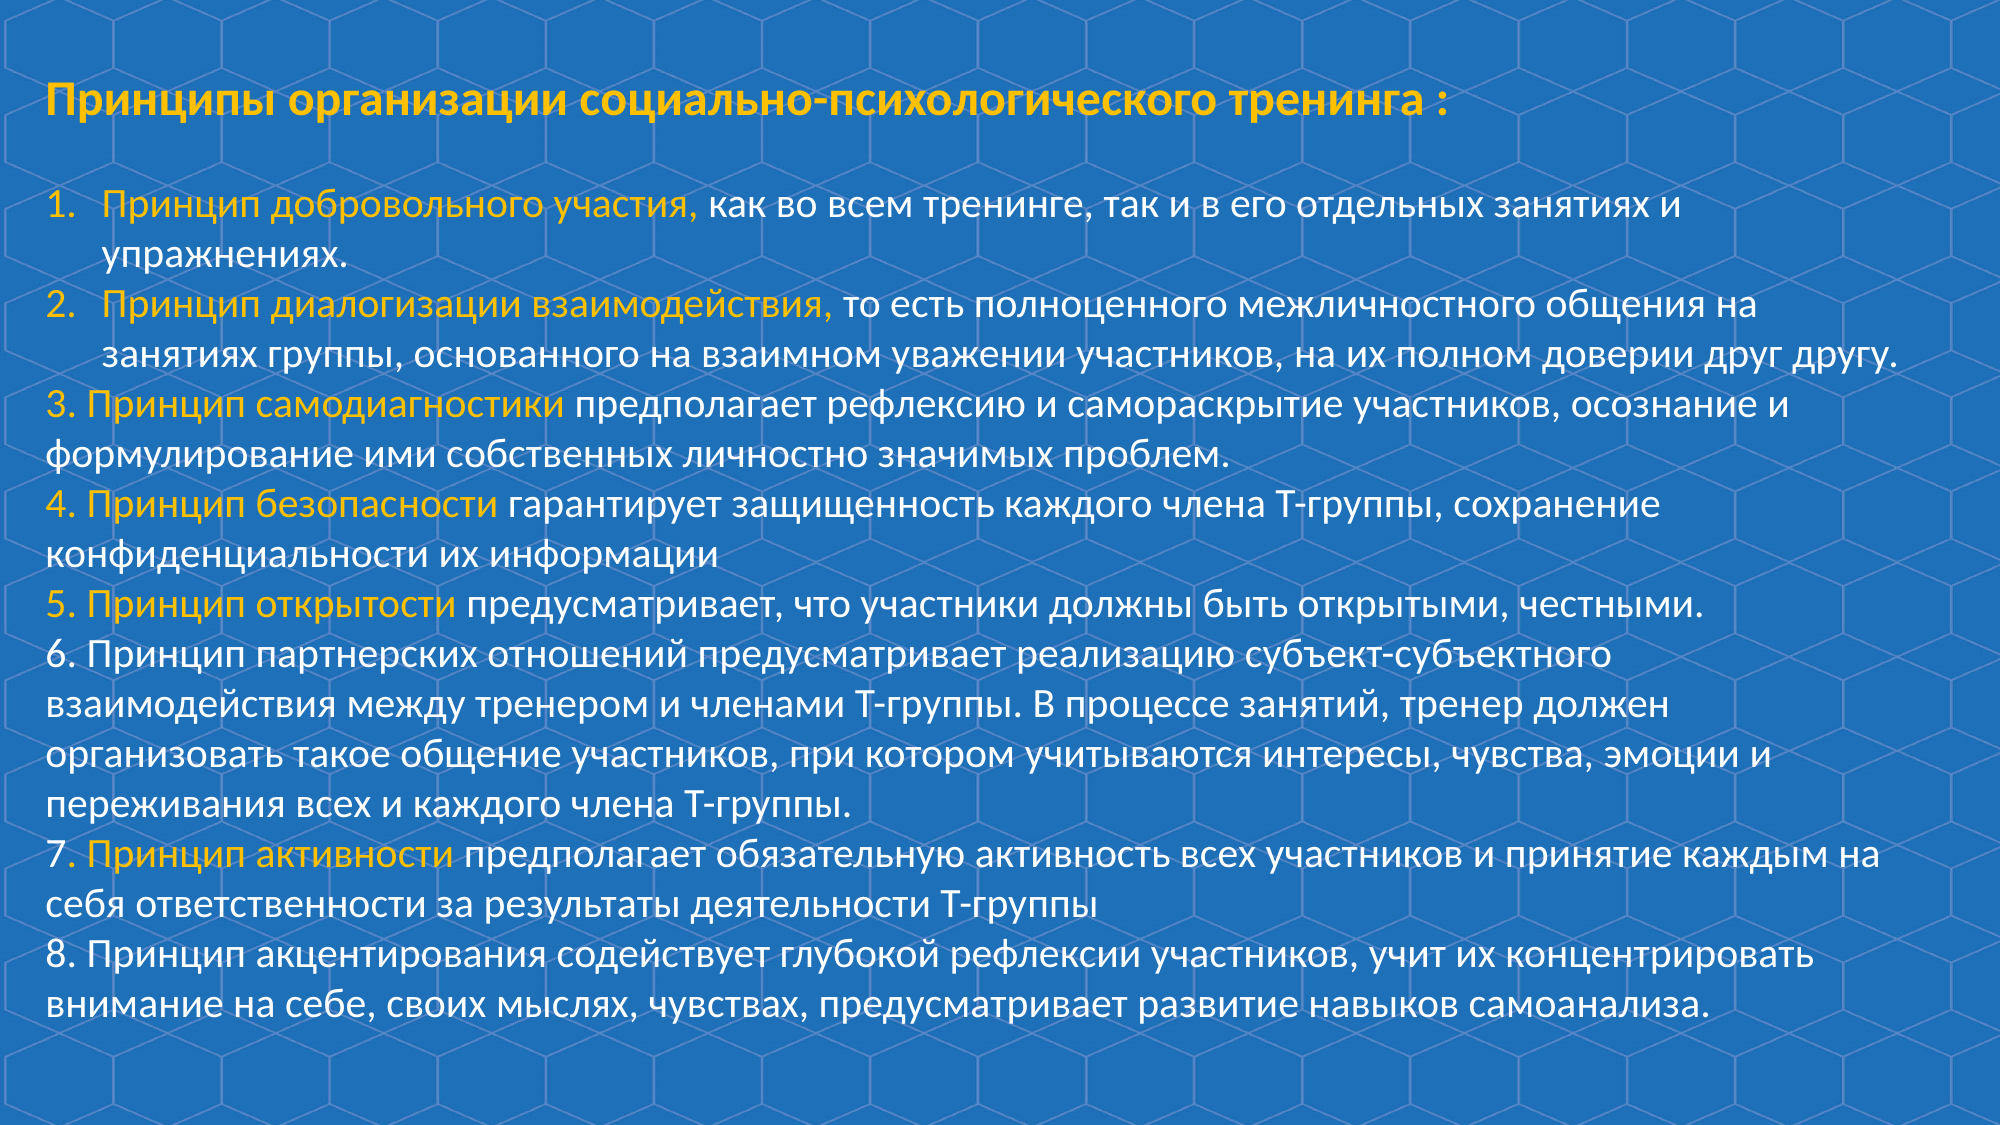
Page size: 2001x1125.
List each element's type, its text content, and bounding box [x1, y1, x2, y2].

picture [0, 0, 2000, 1125]
text_box Принципы организации социально-психологического тренинга : Принцип добровольного участия, как во всем тренинге, так и в его отдельных занятиях и упражнениях. Принцип диалогизации взаимодействия, то есть полноценного межличностного общения на занятиях группы, основанного на взаимном уважении участников, на их полном доверии друг другу. 3. Принцип самодиагностики предполагает рефлексию и самораскрытие участников, осознание и формулирование ими собственных личностно значимых проблем. 4. Принцип безопасности гарантирует защищенность каждого члена Т-группы, сохранение конфиденциальности их информации 5. Принцип открытости предусматривает, что участники должны быть открытыми, честными. 6. Принцип партнерских отношений предусматривает реализацию субъект-субъектного взаимодействия между тренером и членами Т-группы. В процессе занятий, тренер должен организовать такое общение участников, при котором учитываются интересы, чувства, эмоции и переживания всех и каждого члена Т-группы. 7. Принцип активности предполагает обязательную активность всех участников и принятие каждым на себя ответственности за результаты деятельности Т-группы 8. Принцип акцентирования содействует глубокой рефлексии участников, учит их концентрировать внимание на себе, своих мыслях, чувствах, предусматривает развитие навыков самоанализа. [30, 57, 1928, 1034]
